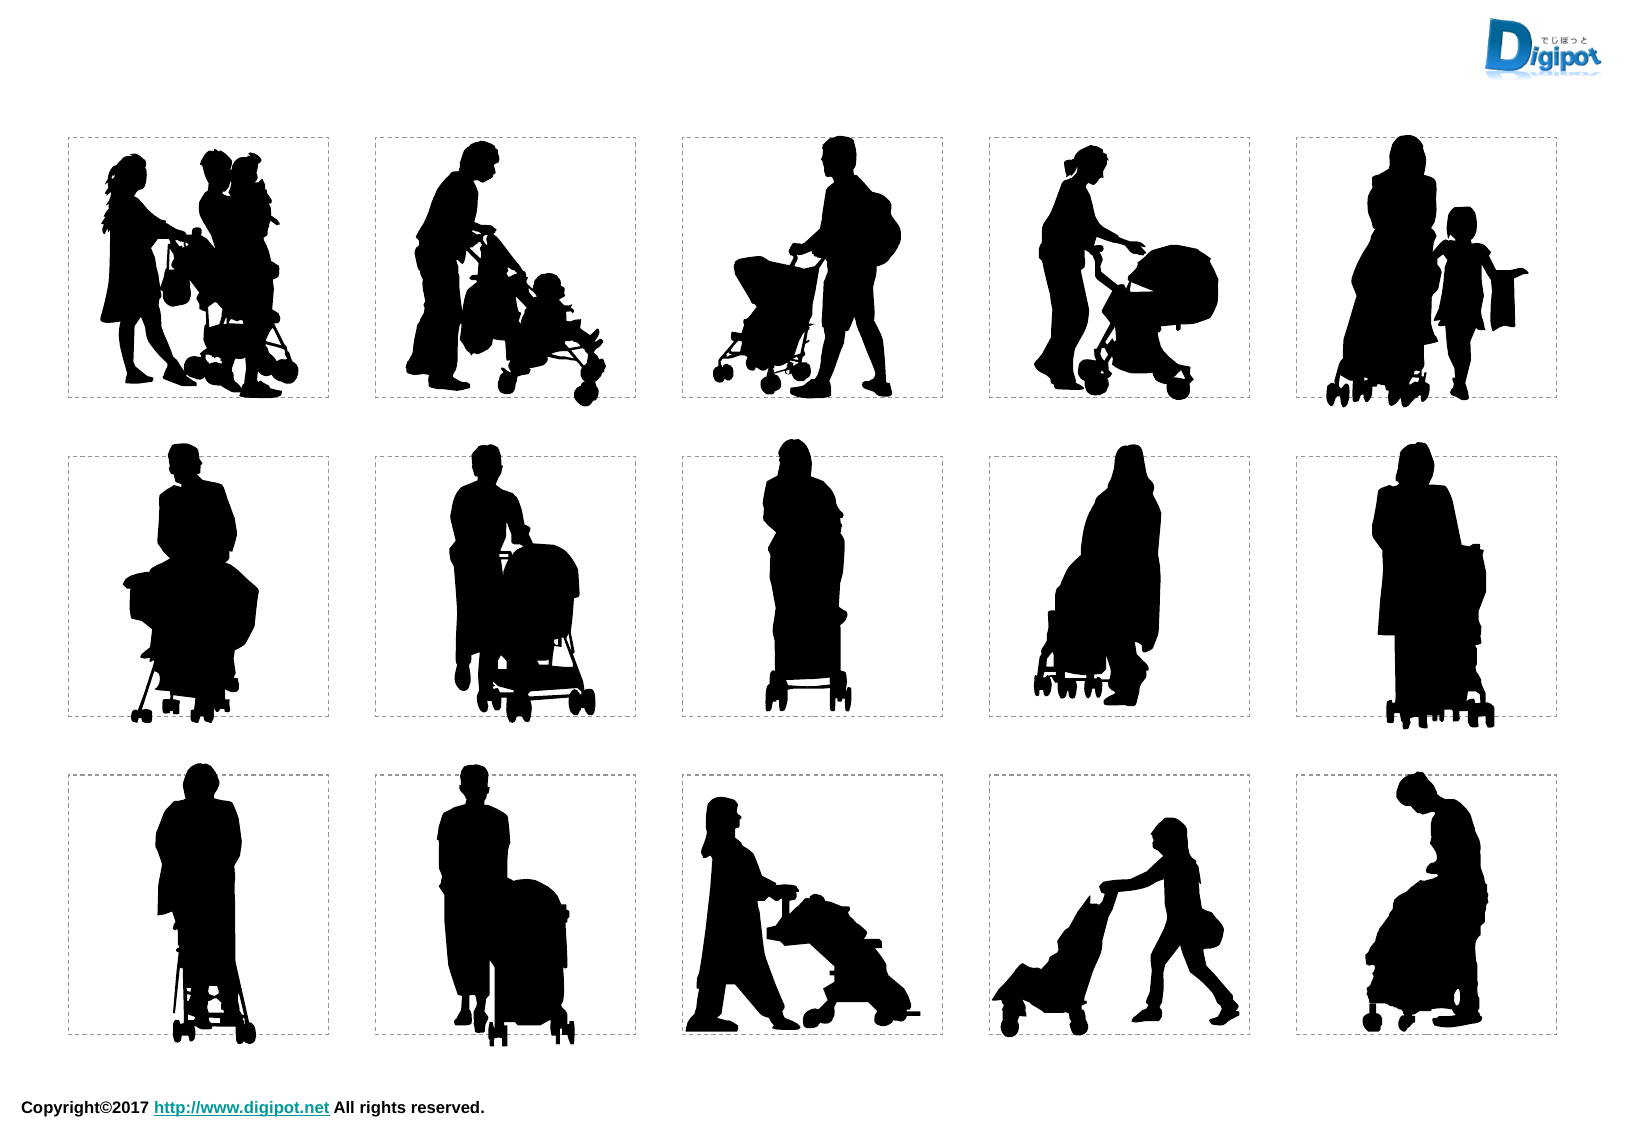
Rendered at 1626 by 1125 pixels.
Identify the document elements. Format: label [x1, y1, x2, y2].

text_box [685, 796, 921, 1032]
text_box [1033, 145, 1219, 400]
text_box [762, 439, 852, 712]
text_box [1033, 444, 1162, 707]
text_box [436, 764, 575, 1047]
text_box [100, 148, 299, 399]
text_box [122, 443, 259, 723]
text_box [1372, 442, 1495, 730]
text_box [991, 817, 1240, 1038]
text_box [405, 140, 606, 407]
text_box [713, 135, 902, 399]
text_box [1326, 135, 1529, 408]
picture [1485, 18, 1602, 82]
text_box [155, 763, 257, 1045]
text_box [1362, 771, 1489, 1032]
text_box [449, 444, 596, 723]
